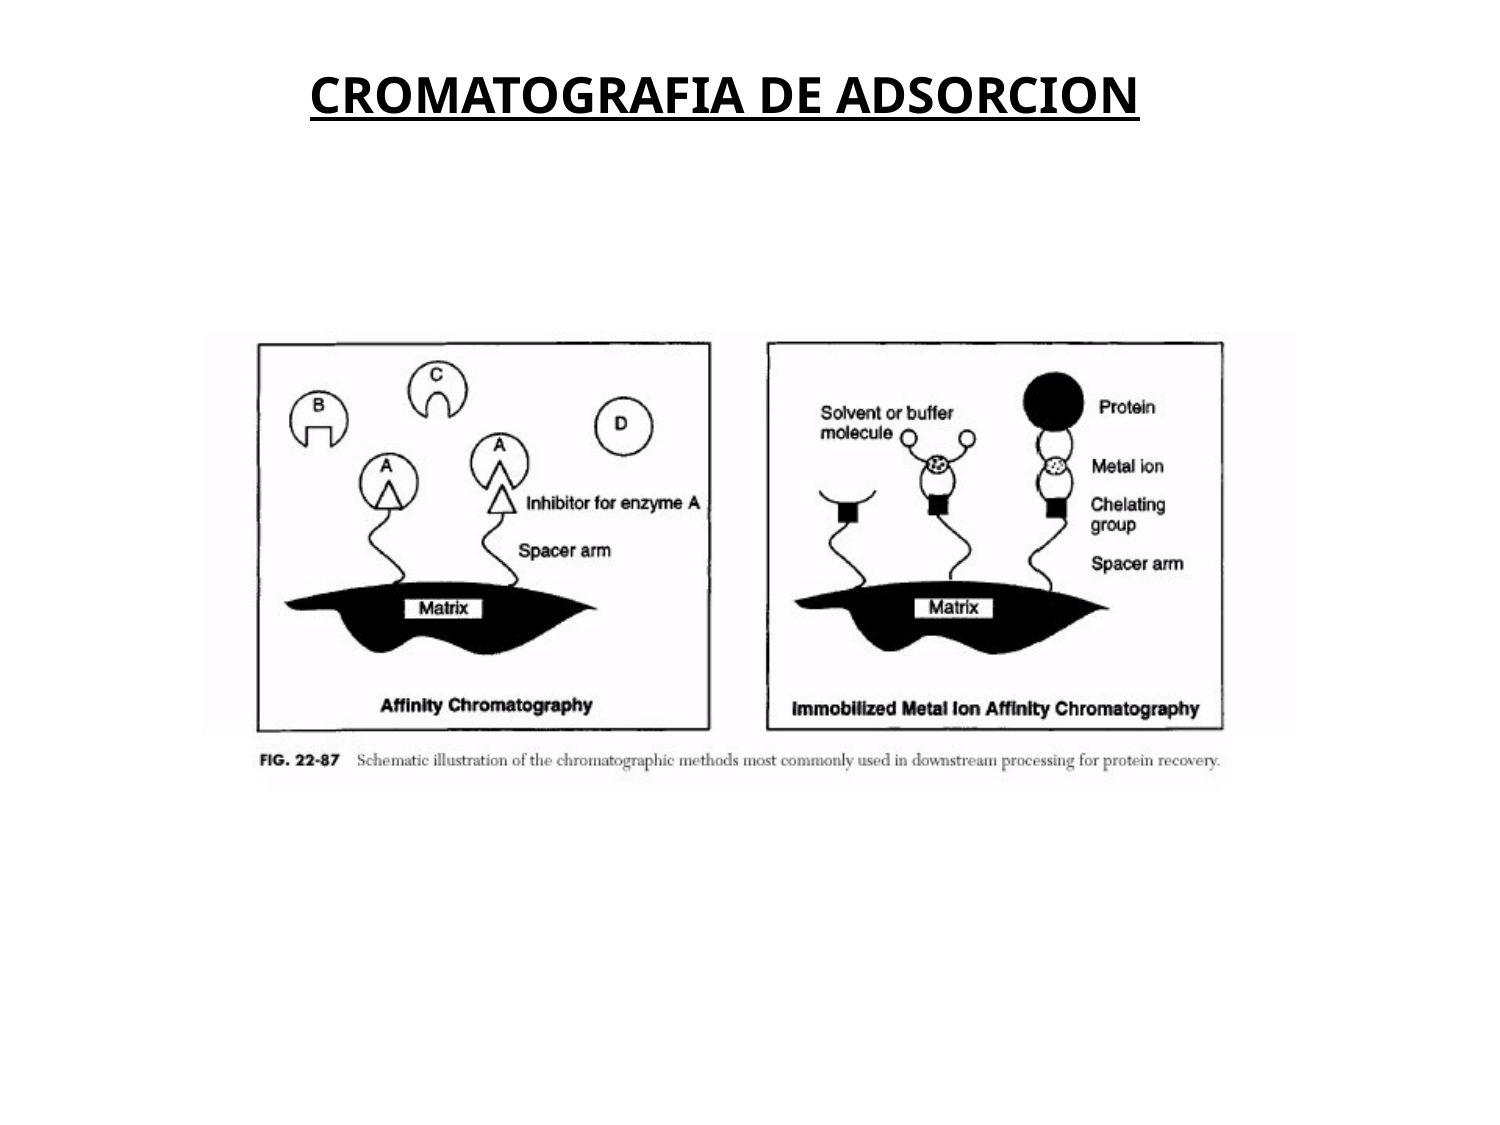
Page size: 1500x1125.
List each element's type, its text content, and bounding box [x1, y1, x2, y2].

title CROMATOGRAFIA DE ADSORCION [87, 0, 1363, 188]
picture [202, 330, 1298, 794]
